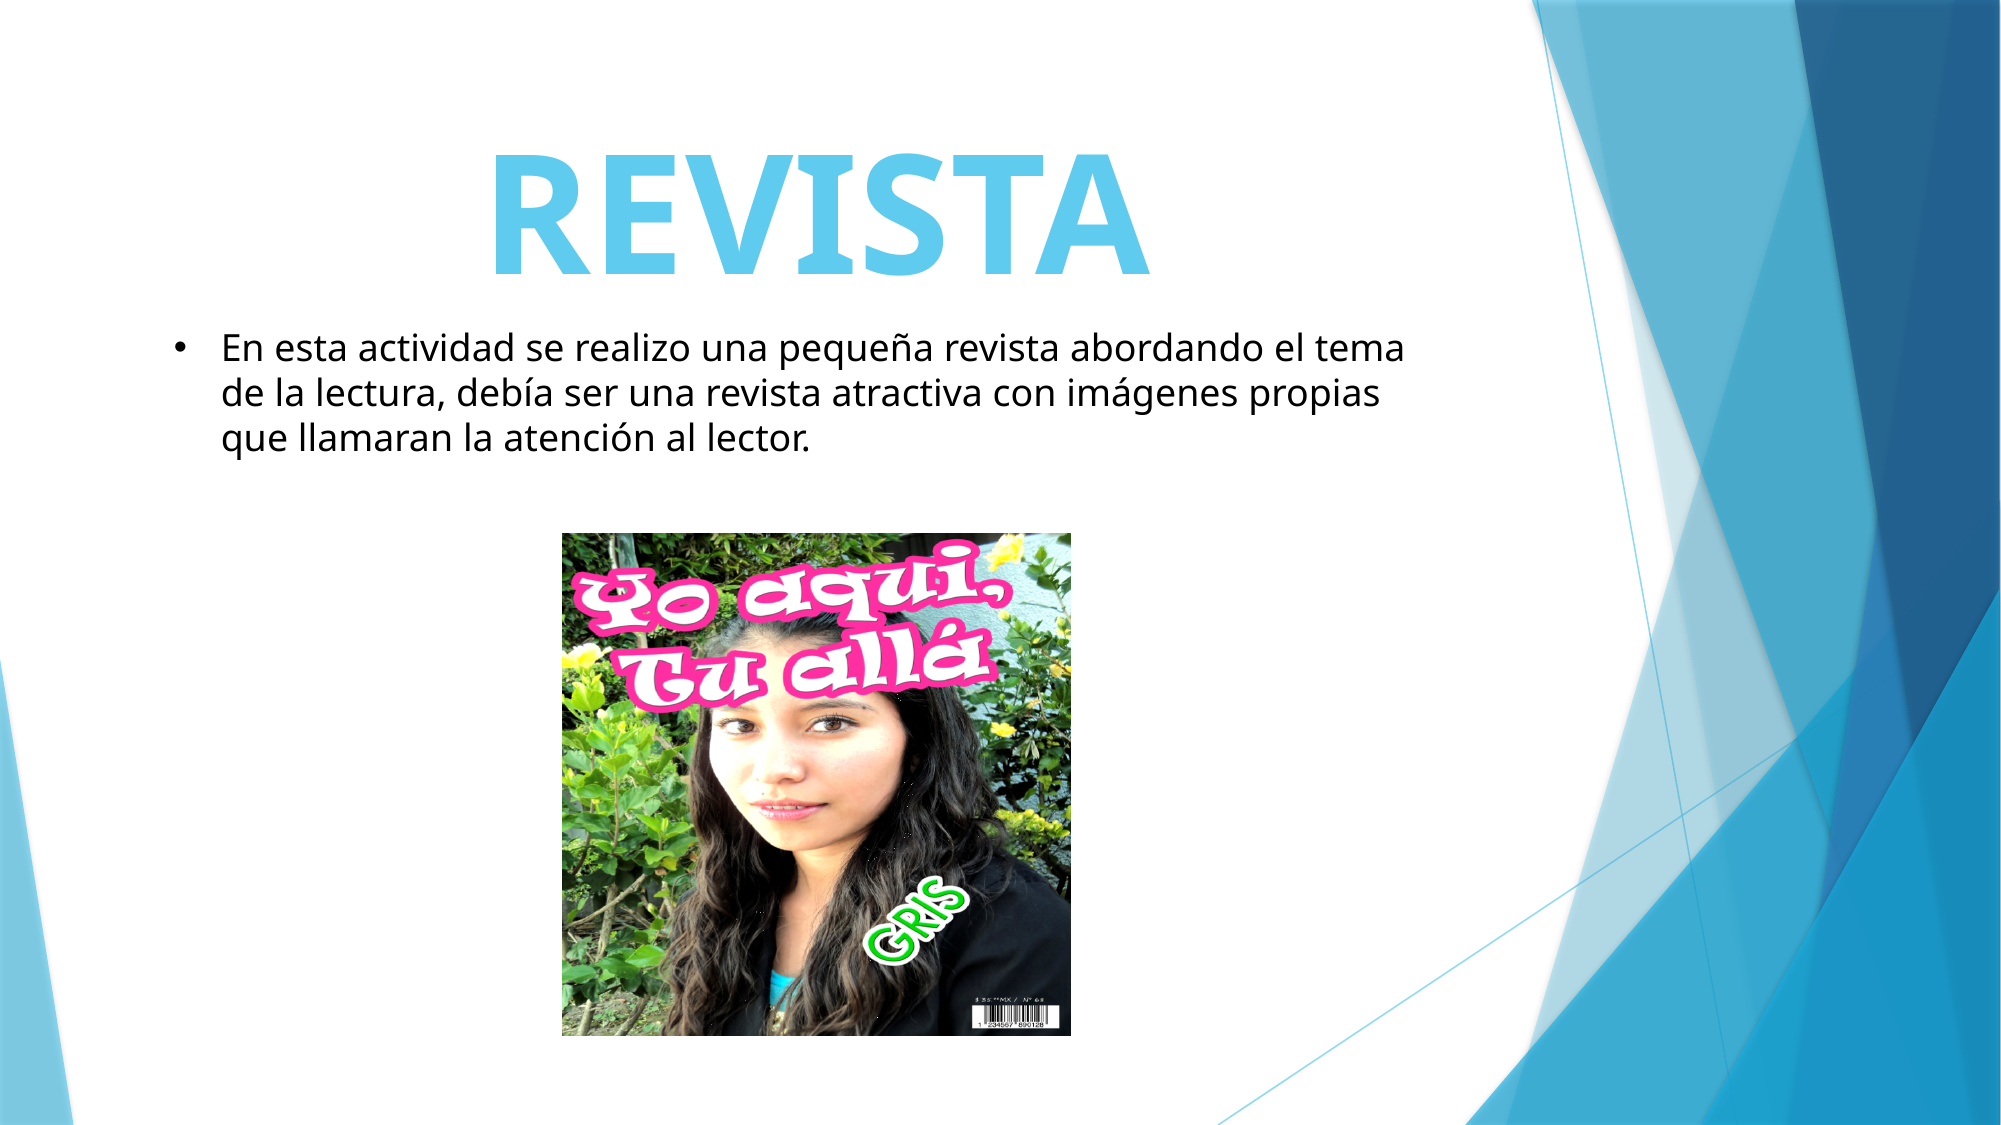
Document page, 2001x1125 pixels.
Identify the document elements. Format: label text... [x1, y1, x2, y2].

picture [561, 532, 1071, 1037]
title REVISTA [111, 99, 1522, 317]
text_box En esta actividad se realizo una pequeña revista abordando el tema de la lectura, debía ser una revista atractiva con imágenes propias que llamaran la atención al lector. [159, 316, 1440, 467]
